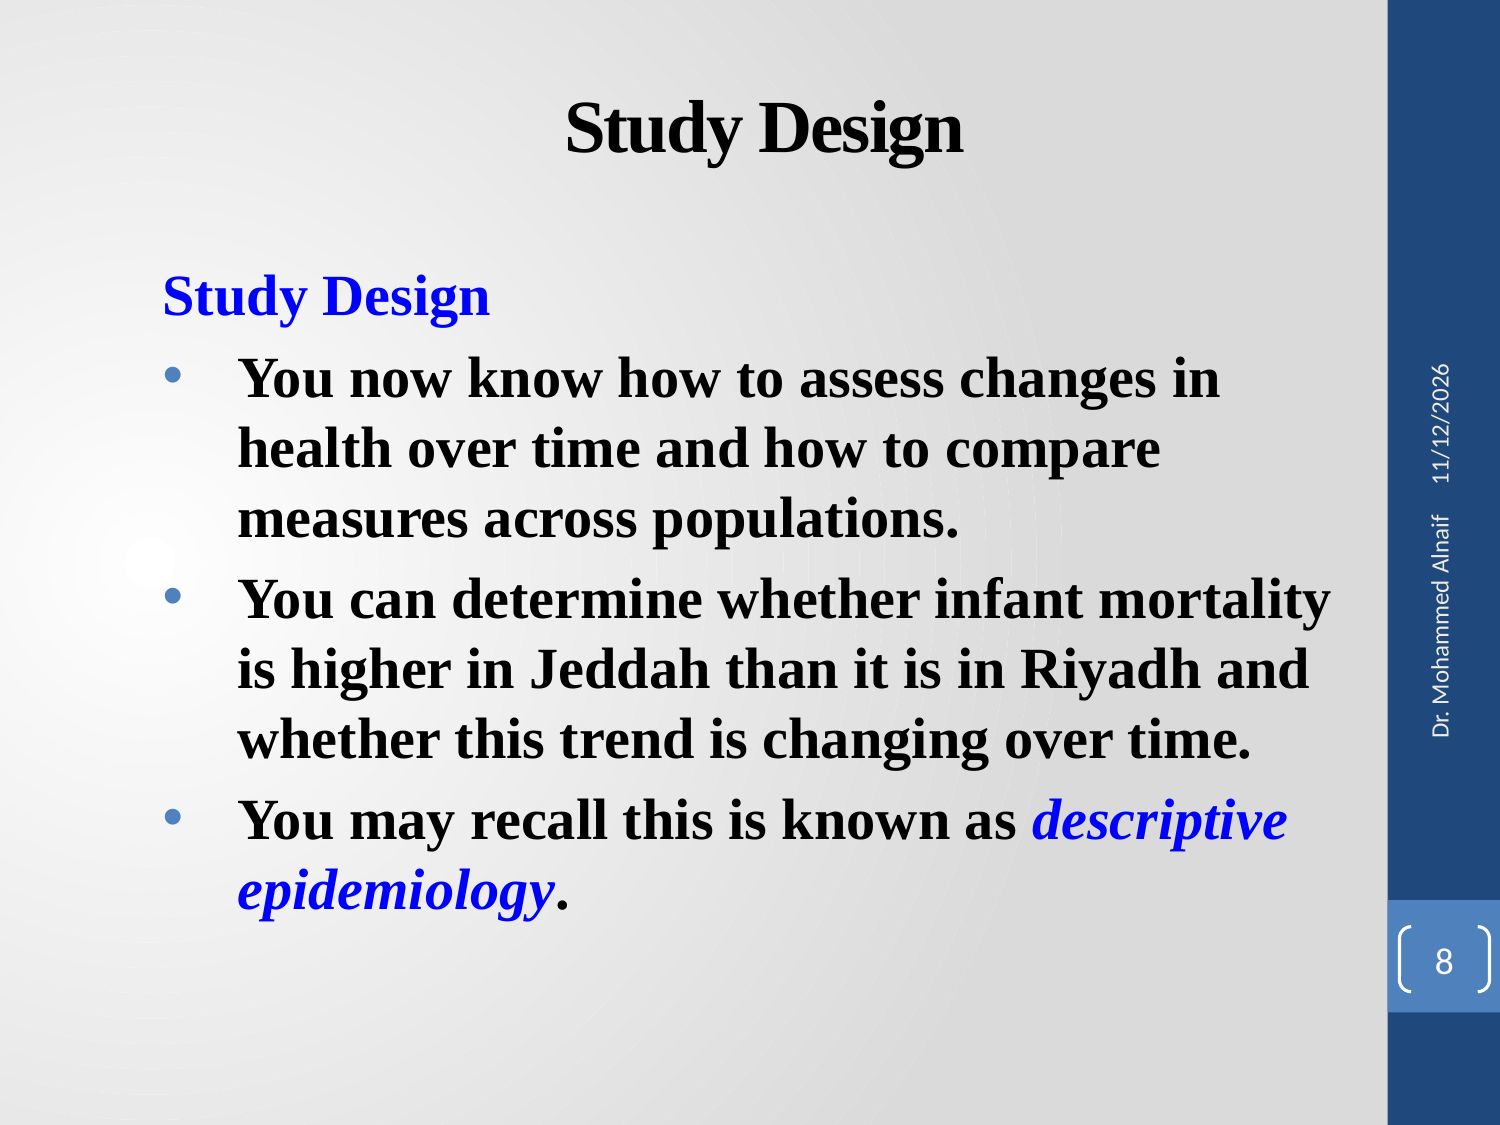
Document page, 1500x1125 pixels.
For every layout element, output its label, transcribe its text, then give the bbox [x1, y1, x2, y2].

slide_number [1408, 100, 1469, 500]
footer Dr. Mohammed Alnaif [1408, 500, 1469, 889]
subtitle Study Design You now know how to assess changes in health over time and how to compare measures across populations. You can determine whether infant mortality is higher in Jeddah than it is in Riyadh and whether this trend is changing over time. You may recall this is known as descriptive epidemiology. [147, 249, 1350, 988]
title Study Design [112, 66, 1388, 175]
slide_number 8 [1397, 925, 1492, 994]
